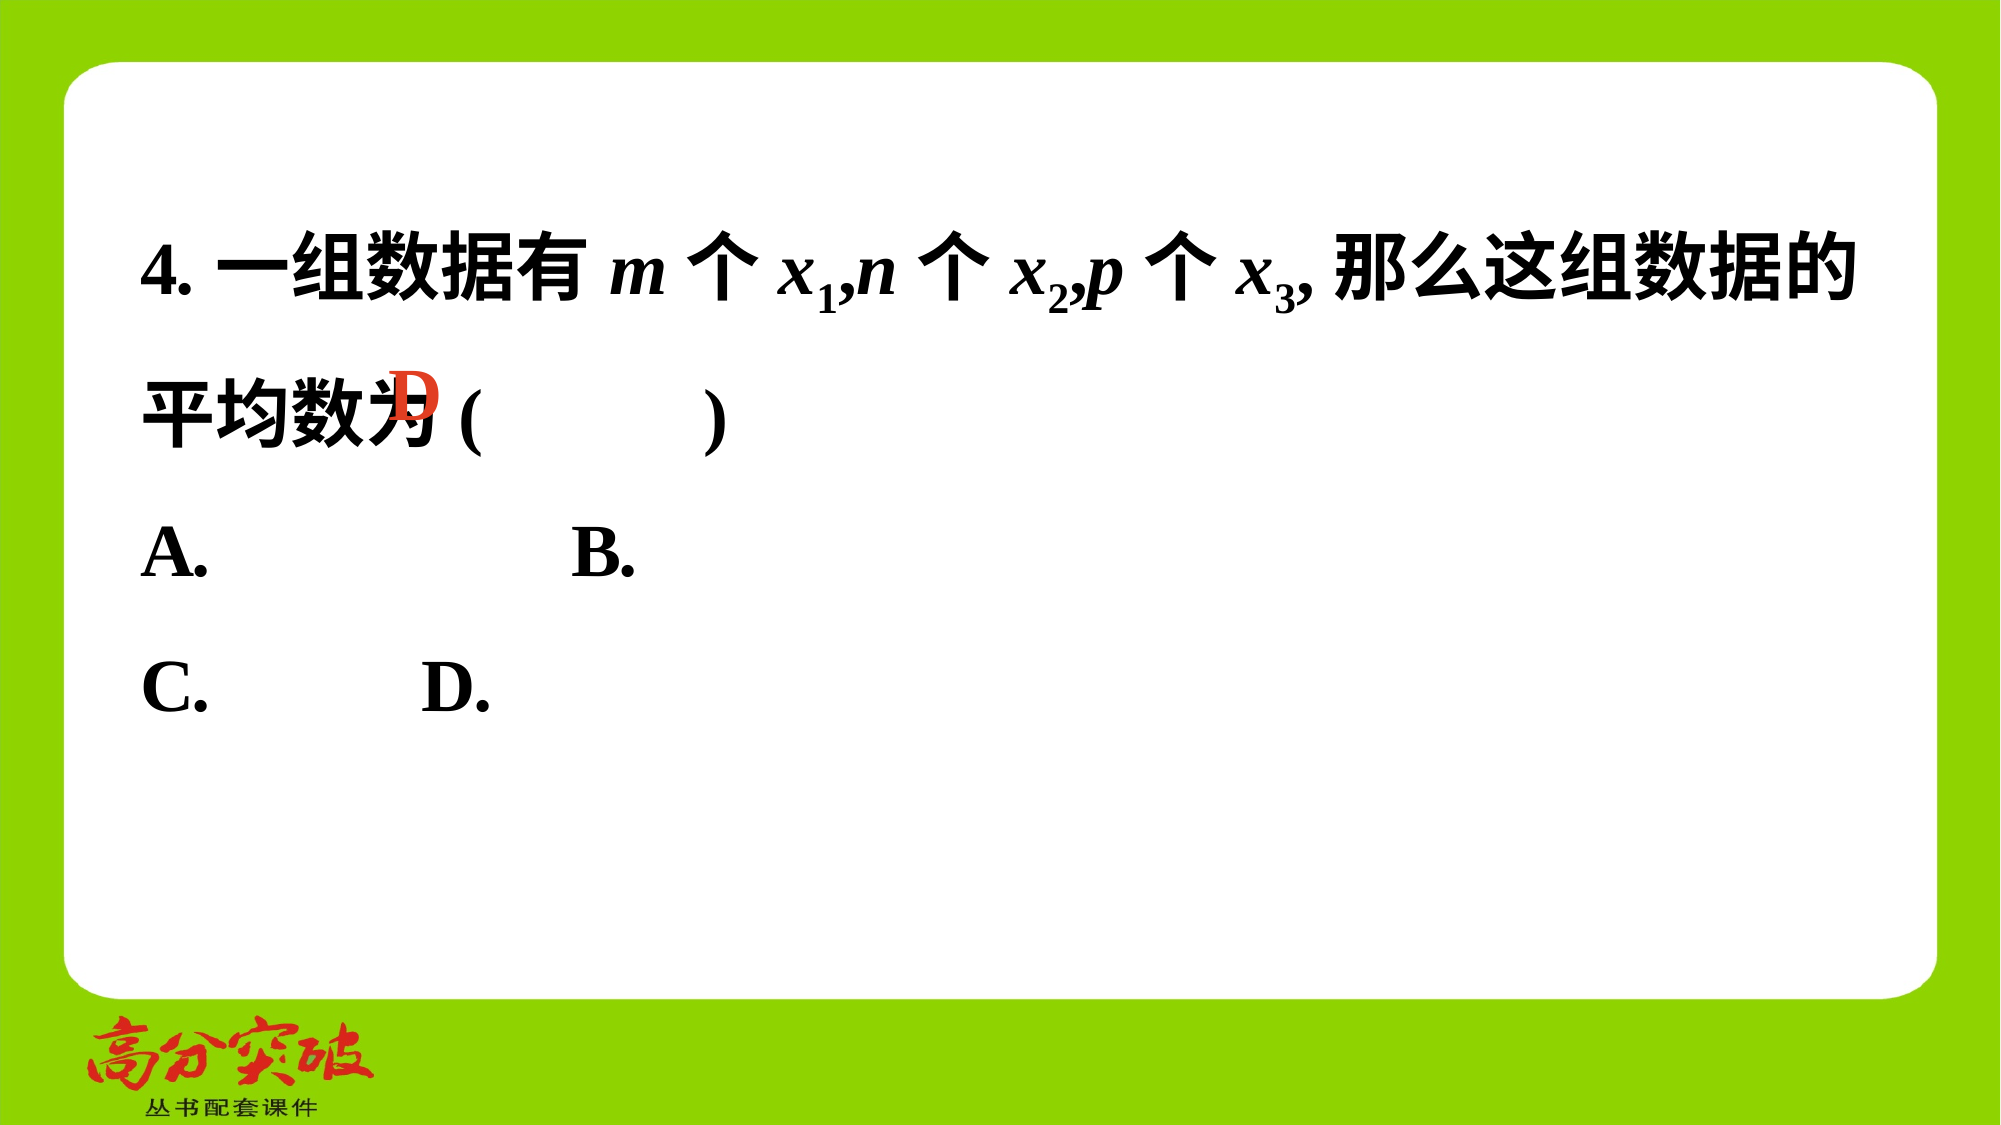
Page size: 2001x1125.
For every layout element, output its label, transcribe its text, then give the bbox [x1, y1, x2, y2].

text_box D [373, 338, 481, 443]
picture [0, 0, 2001, 1125]
